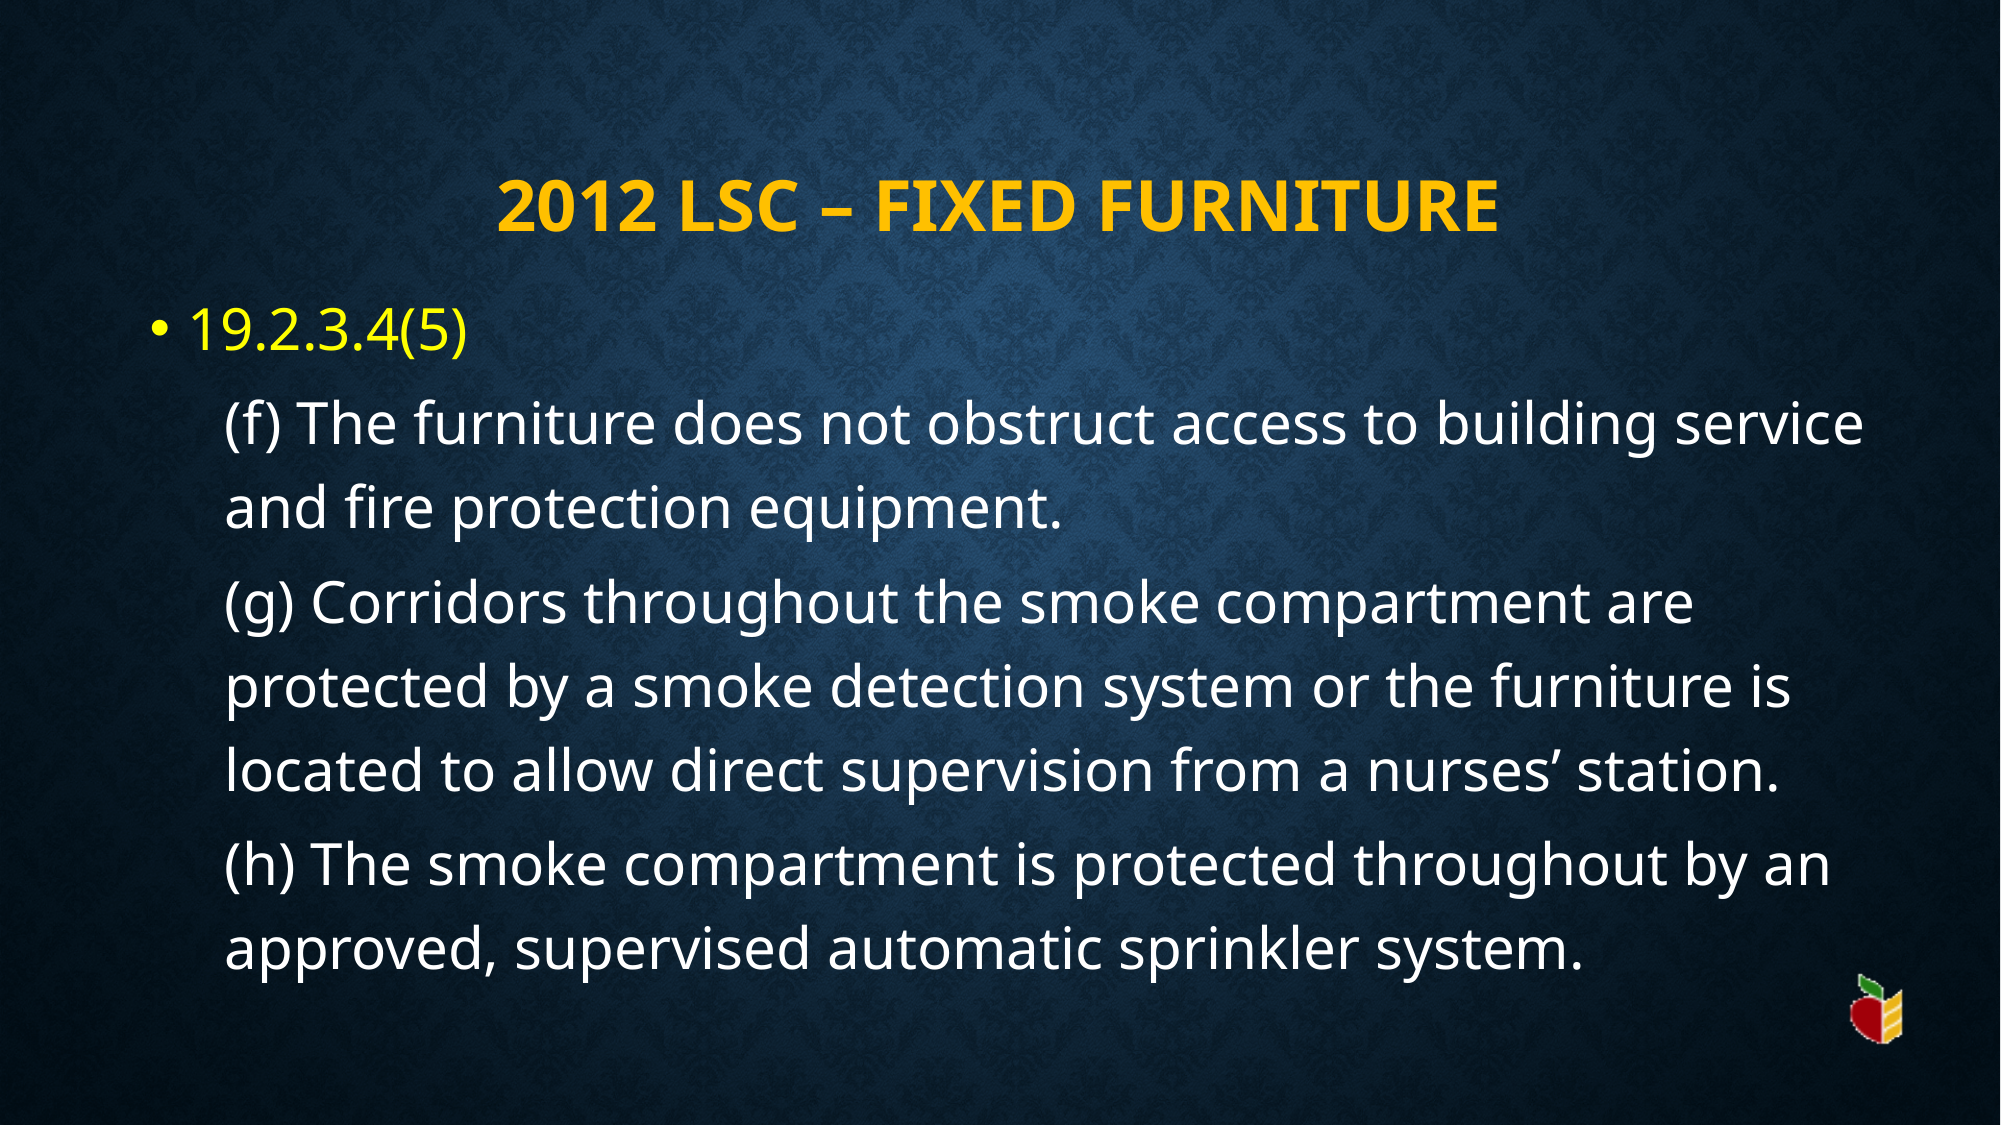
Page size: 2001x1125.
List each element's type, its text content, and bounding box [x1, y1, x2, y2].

title 2012 Lsc – fixed furniture [149, 99, 1849, 270]
list 19.2.3.4(5) (f) The furniture does not obstruct access to building service and fire protection equipment. (g) Corridors throughout the smoke compartment are protected by a smoke detection system or the furniture is located to allow direct supervision from a nurses’ station. (h) The smoke compartment is protected throughout by an approved, supervised automatic sprinkler system. [59, 270, 1928, 1069]
picture [1847, 972, 1907, 1047]
